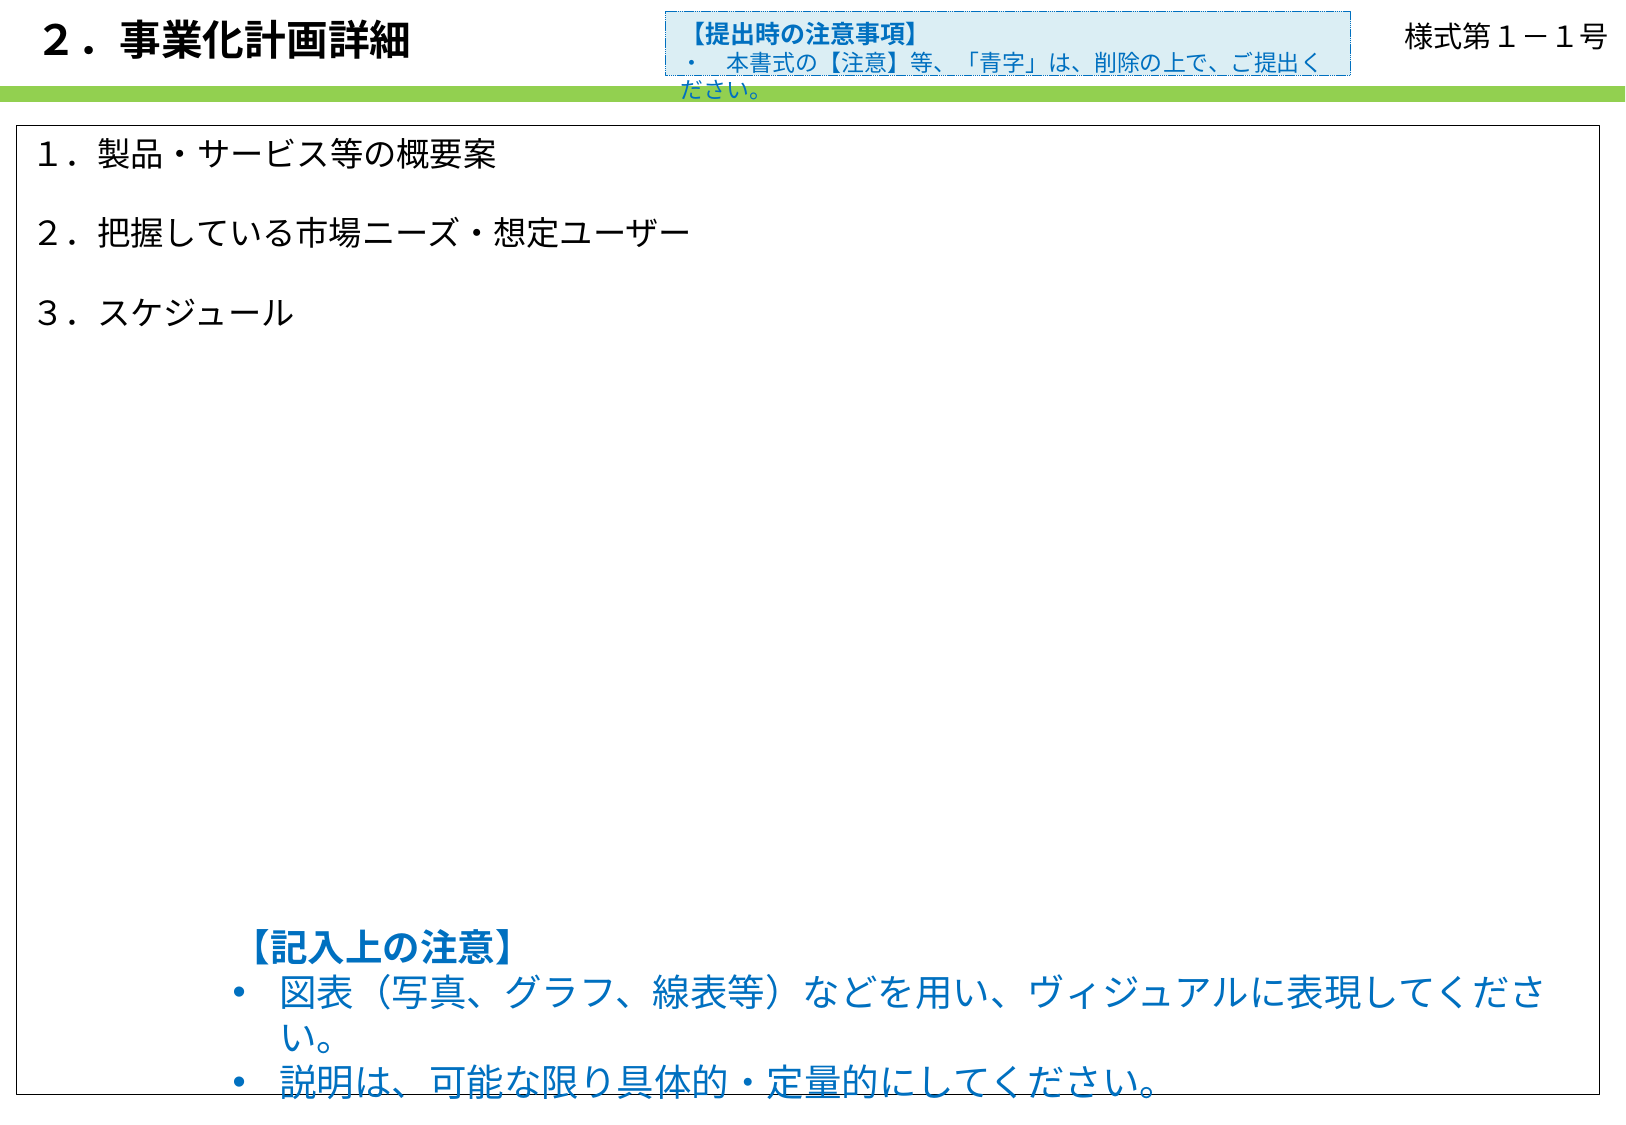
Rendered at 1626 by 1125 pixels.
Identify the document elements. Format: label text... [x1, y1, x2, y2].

text_box １．製品・サービス等の概要案 ２．把握している市場ニーズ・想定ユーザー ３．スケジュール [16, 125, 1600, 1094]
text_box 様式第１－１号 [1389, 11, 1624, 61]
text_box 【記入上の注意】 図表（写真、グラフ、線表等）などを用い、ヴィジュアルに表現してください。 説明は、可能な限り具体的・定量的にしてください。 [217, 916, 1600, 1112]
title ２．事業化計画詳細 [21, 6, 1484, 89]
text_box 【提出時の注意事項】 ・ 本書式の【注意】等、「青字」は、削除の上で、ご提出ください。 [665, 11, 1351, 76]
